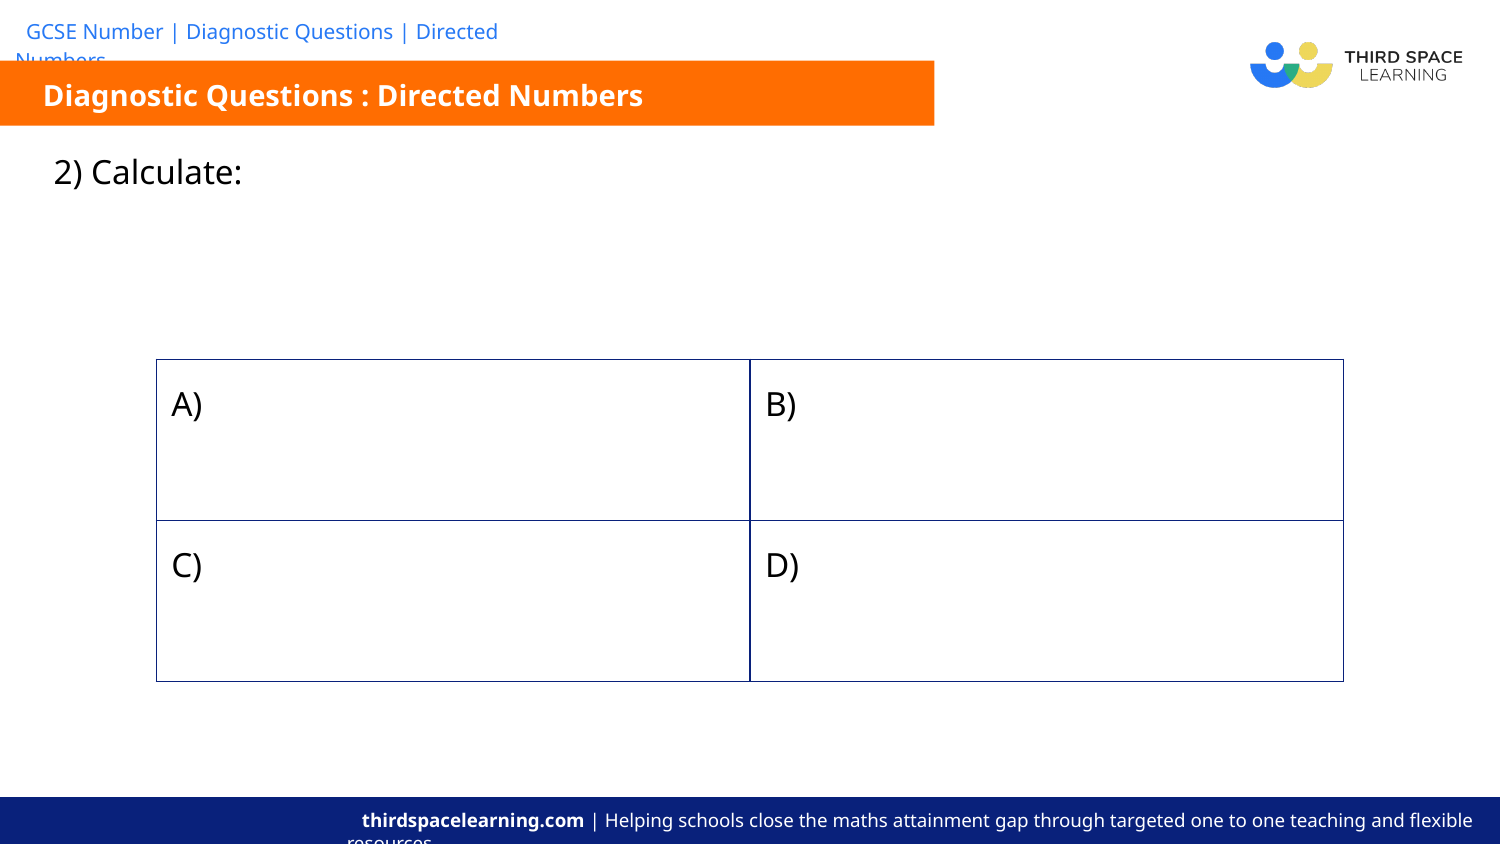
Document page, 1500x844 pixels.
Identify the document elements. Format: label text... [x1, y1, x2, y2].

picture [1250, 33, 1465, 99]
text_box Diagnostic Questions : Directed Numbers [27, 61, 778, 127]
